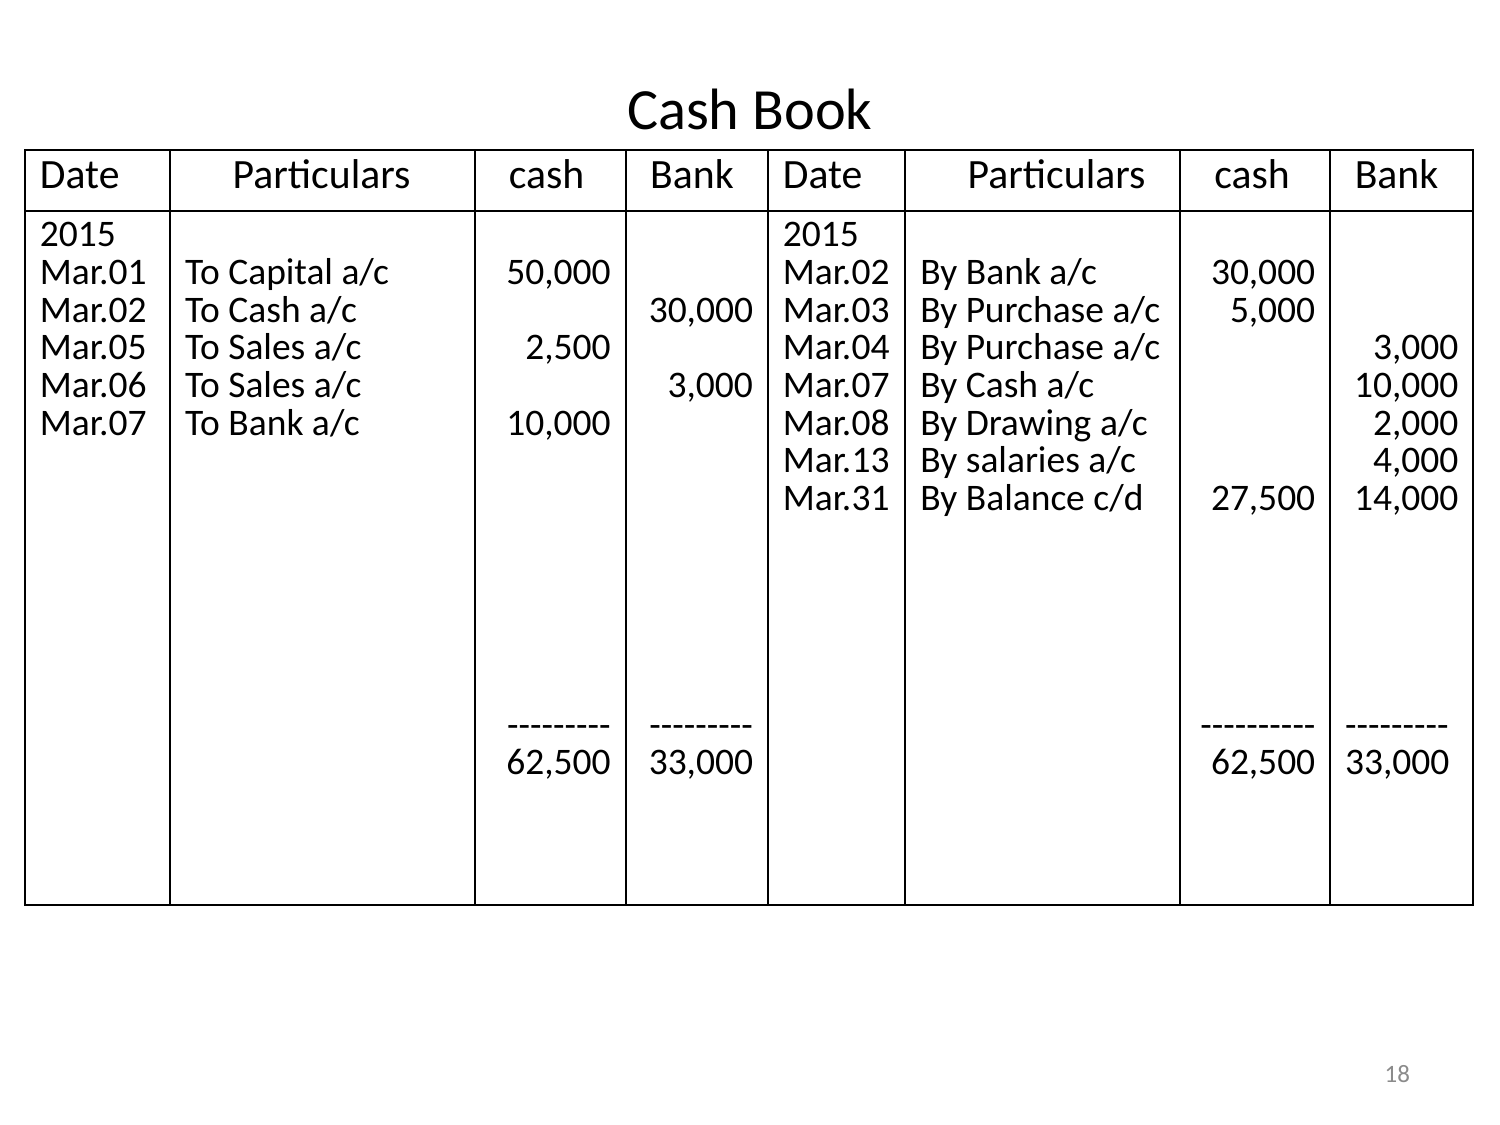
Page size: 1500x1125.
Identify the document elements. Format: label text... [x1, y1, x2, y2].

table_header Date [26, 151, 169, 210]
table_cell 30,000 5,000 27,500 ---------- 62,500 [1181, 212, 1329, 904]
table_cell 50,000 2,500 10,000 --------- 62,500 [476, 212, 625, 904]
table_cell 2015 Mar.01 Mar.02 Mar.05 Mar.06 Mar.07 [26, 212, 169, 904]
title Cash Book [75, 12, 1425, 149]
slide_number 18 [1074, 1042, 1425, 1103]
table_header cash [476, 151, 625, 210]
table_cell 2015 Mar.02 Mar.03 Mar.04 Mar.07 Mar.08 Mar.13 Mar.31 [769, 212, 904, 904]
table_cell To Capital a/c To Cash a/c To Sales a/c To Sales a/c To Bank a/c [171, 212, 474, 904]
table_cell By Bank a/c By Purchase a/c By Purchase a/c By Cash a/c By Drawing a/c By salaries a/c By Balance c/d [906, 212, 1179, 904]
table_header Particulars [906, 151, 1179, 210]
table_header Particulars [171, 151, 474, 210]
table_header Bank [1331, 151, 1472, 210]
table_cell 30,000 3,000 --------- 33,000 [627, 212, 767, 904]
table_header Date [769, 151, 904, 210]
table_cell 3,000 10,000 2,000 4,000 14,000 --------- 33,000 [1331, 212, 1472, 904]
table_header Bank [627, 151, 767, 210]
table_header cash [1181, 151, 1329, 210]
